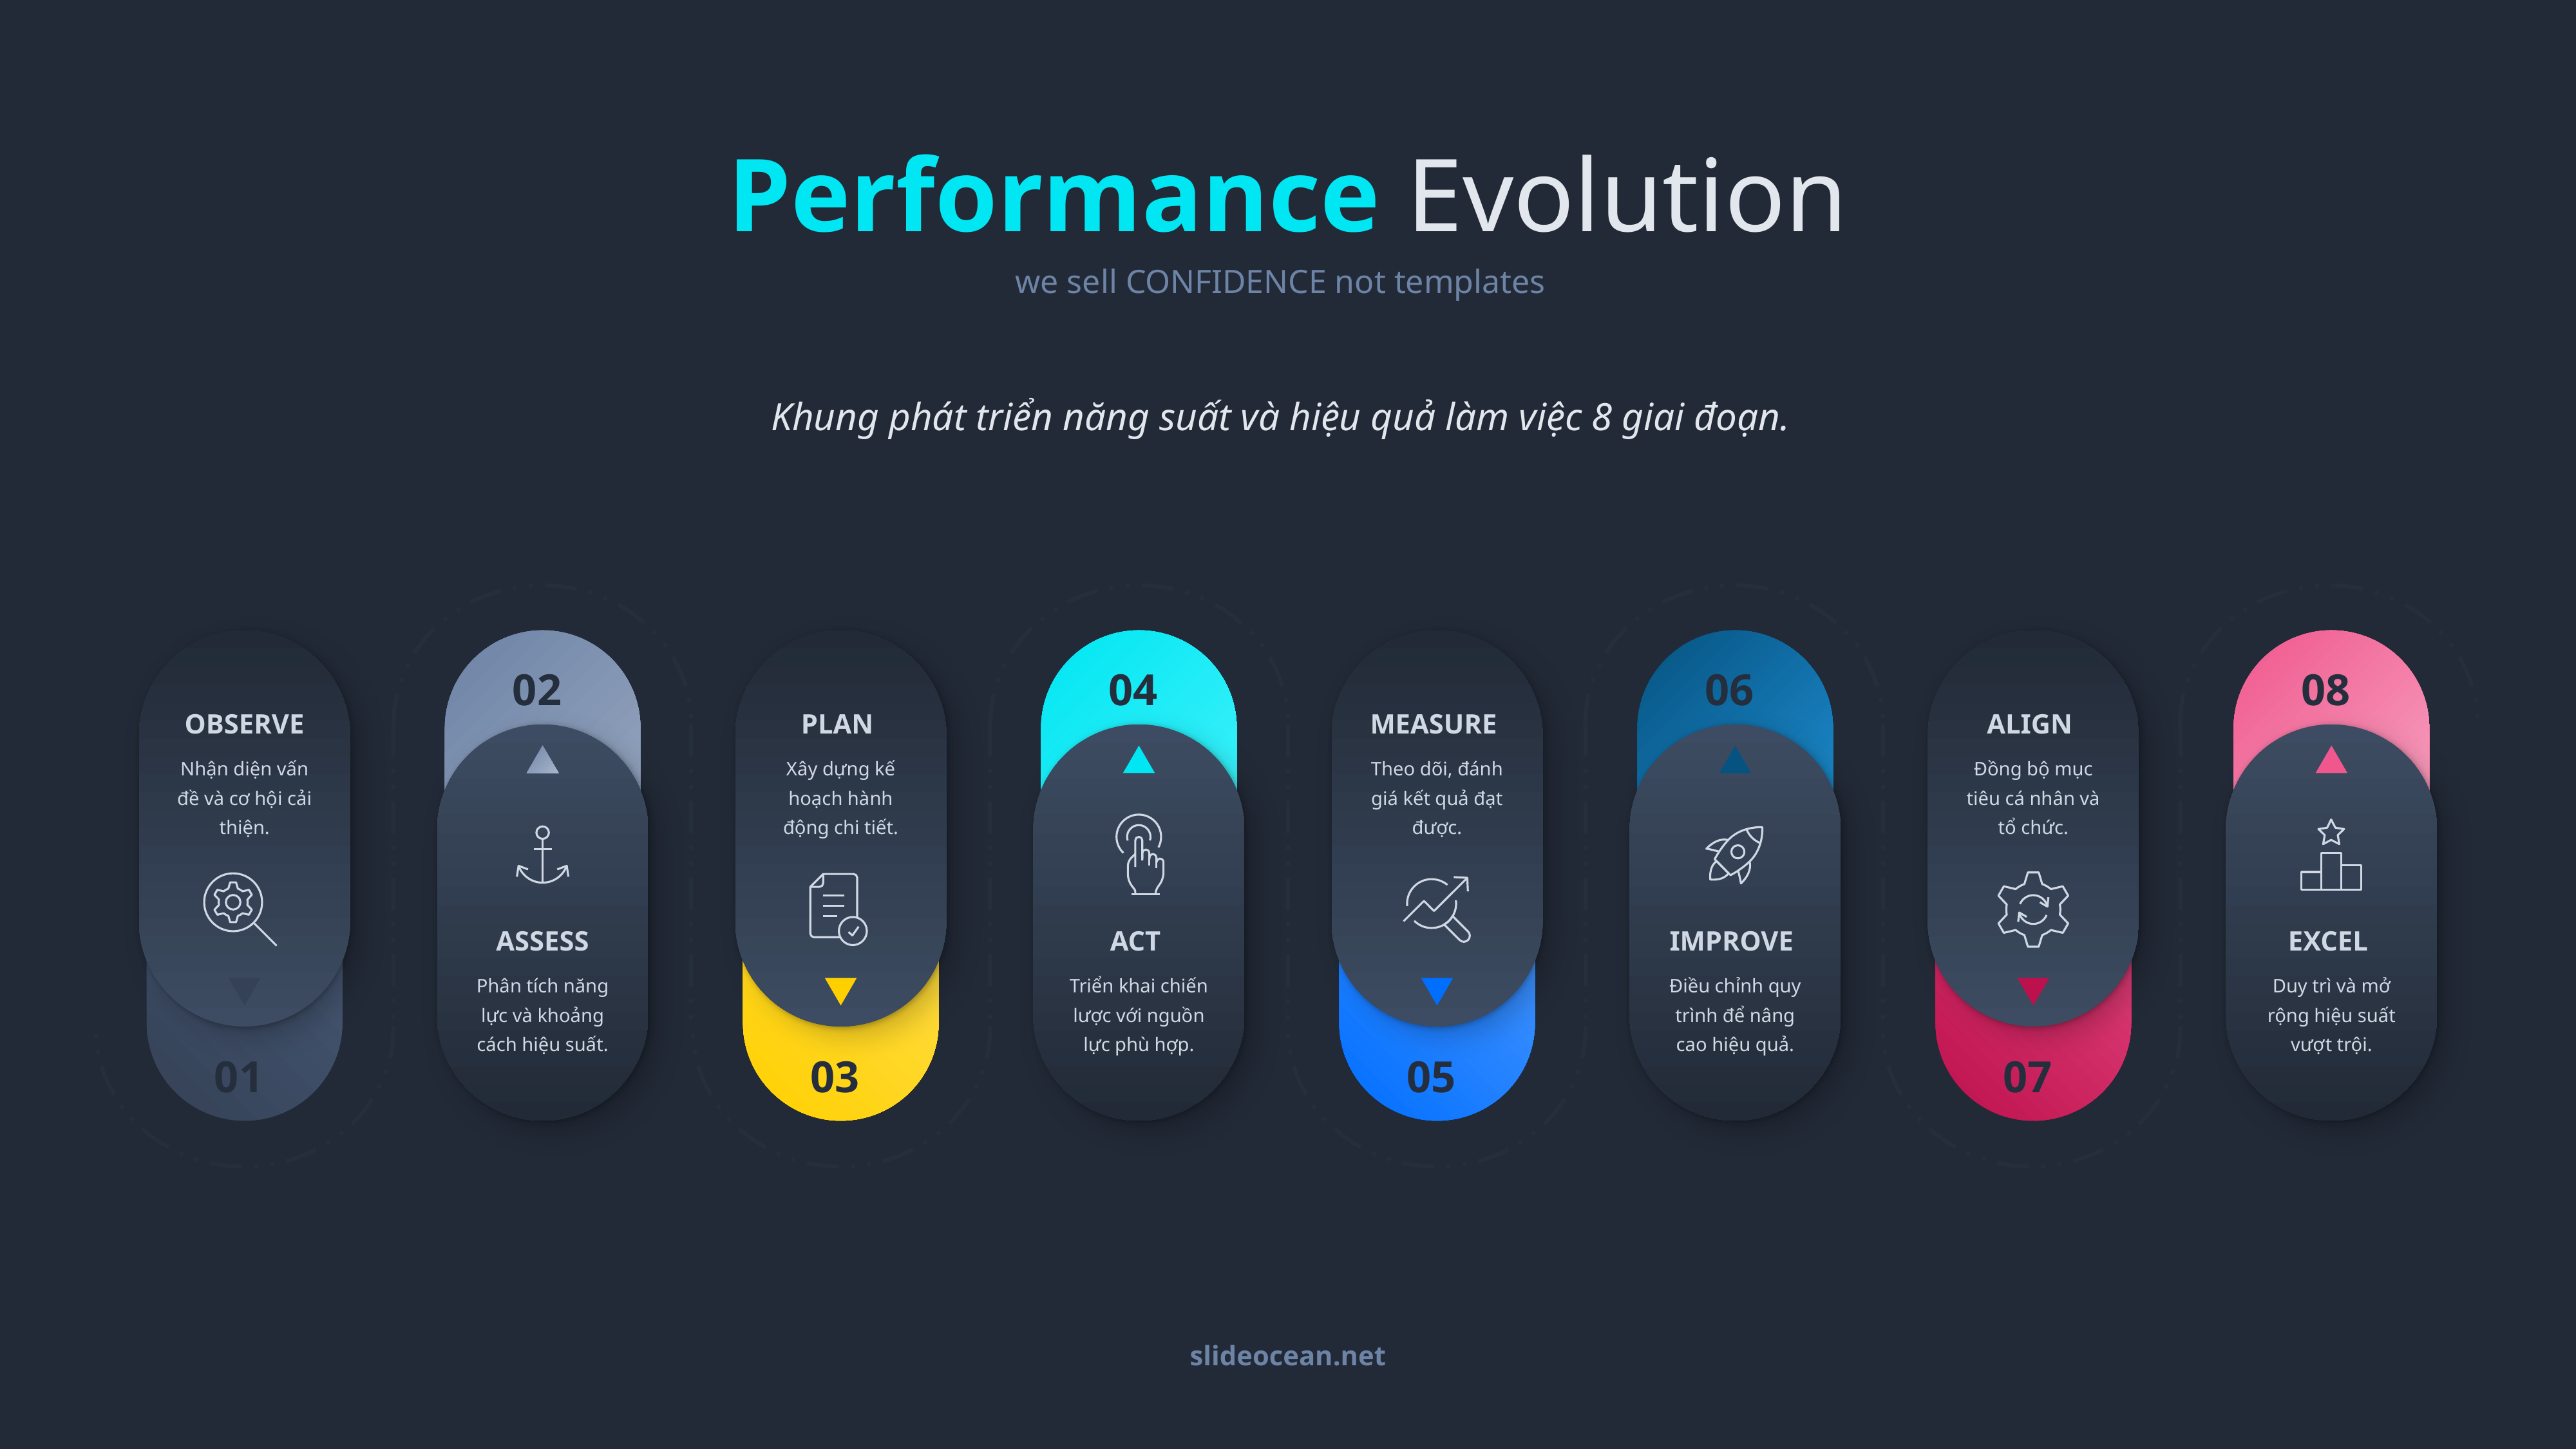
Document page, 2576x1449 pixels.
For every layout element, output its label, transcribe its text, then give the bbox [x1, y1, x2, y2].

text_box we sell CONFIDENCE not templates [1005, 257, 1556, 305]
text_box slideocean.net [1180, 1334, 1396, 1376]
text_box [95, 585, 2478, 1167]
text_box Performance Evolution [718, 126, 1858, 257]
text_box Khung phát triển năng suất và hiệu quả làm việc 8 giai đoạn. [761, 388, 1800, 443]
